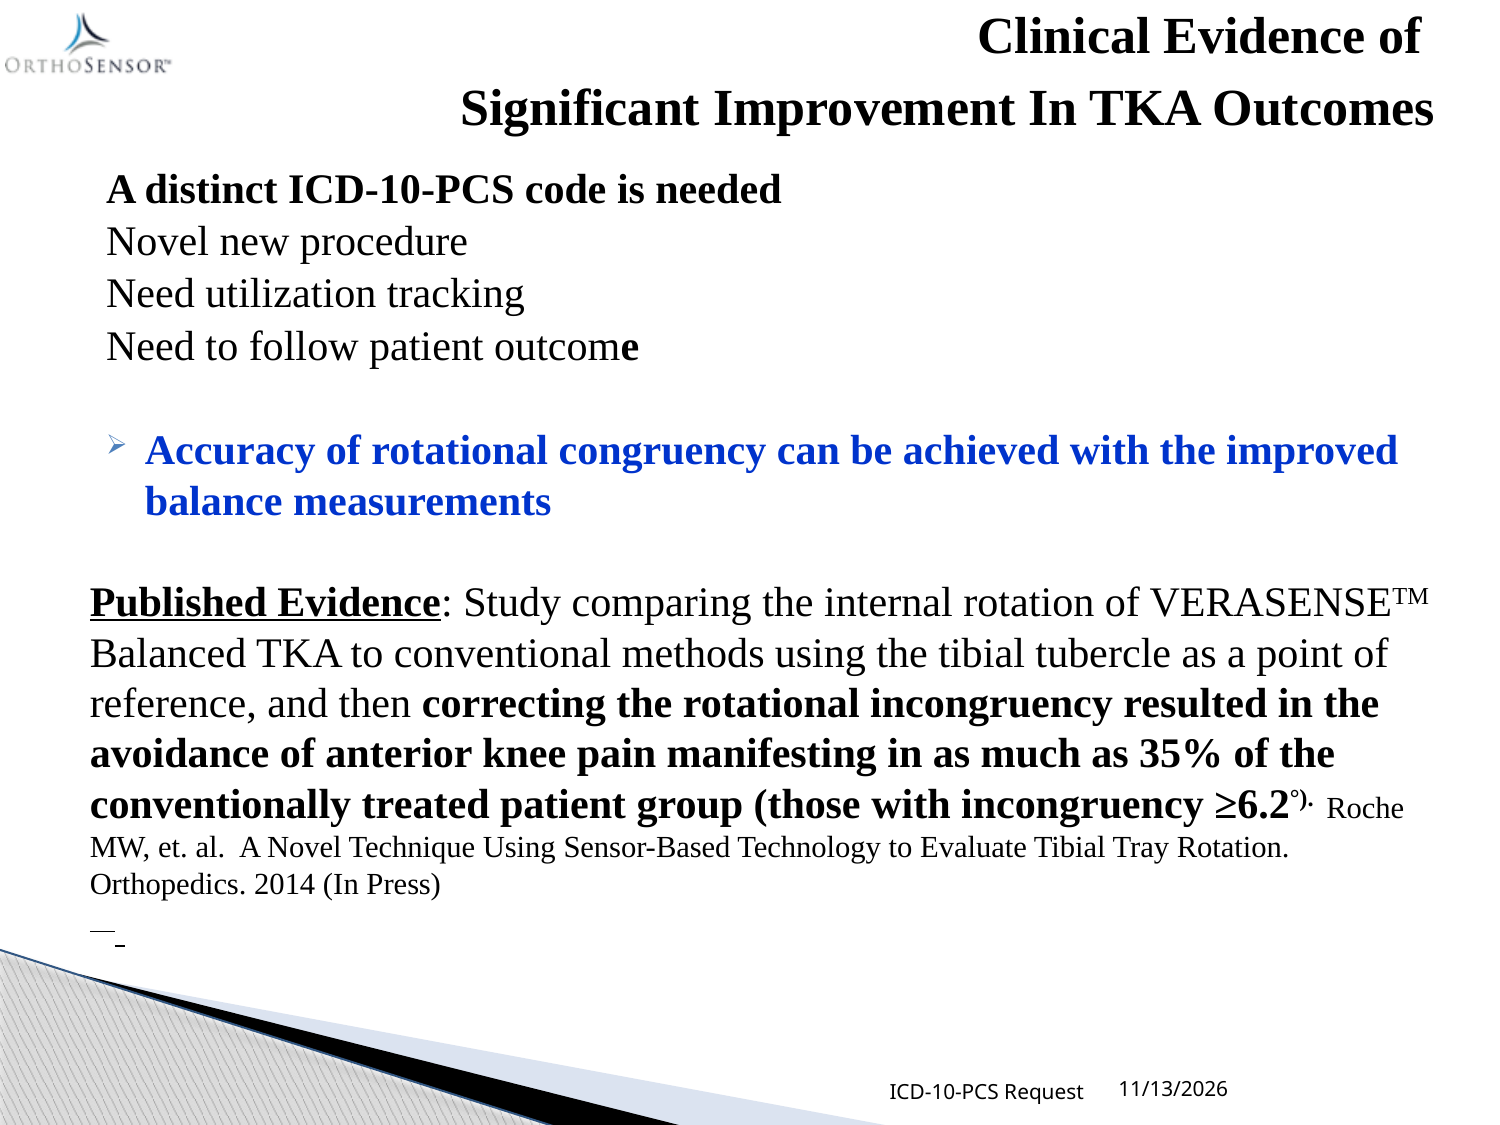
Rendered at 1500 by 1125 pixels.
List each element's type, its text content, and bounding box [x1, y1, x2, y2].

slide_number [1103, 1051, 1419, 1112]
footer ICD-10-PCS Request [718, 1051, 1103, 1112]
title Clinical Evidence of Significant Improvement In TKA Outcomes [125, 24, 1450, 104]
picture [5, 12, 174, 79]
list A distinct ICD-10-PCS code is needed Novel new procedure Need utilization tracking Need to follow patient outcome Accuracy of rotational congruency can be achieved with the improved balance measurements Published Evidence: Study comparing the internal rotation of VERASENSETM Balanced TKA to conventional methods using the tibial tubercle as a point of reference, and then correcting the rotational incongruency resulted in the avoidance of anterior knee pain manifesting in as much as 35% of the conventionally treated patient group (those with incongruency ≥6.2°). Roche MW, et. al. A Novel Technique Using Sensor-Based Technology to Evaluate Tibial Tray Rotation. Orthopedics. 2014 (In Press) [75, 137, 1463, 975]
